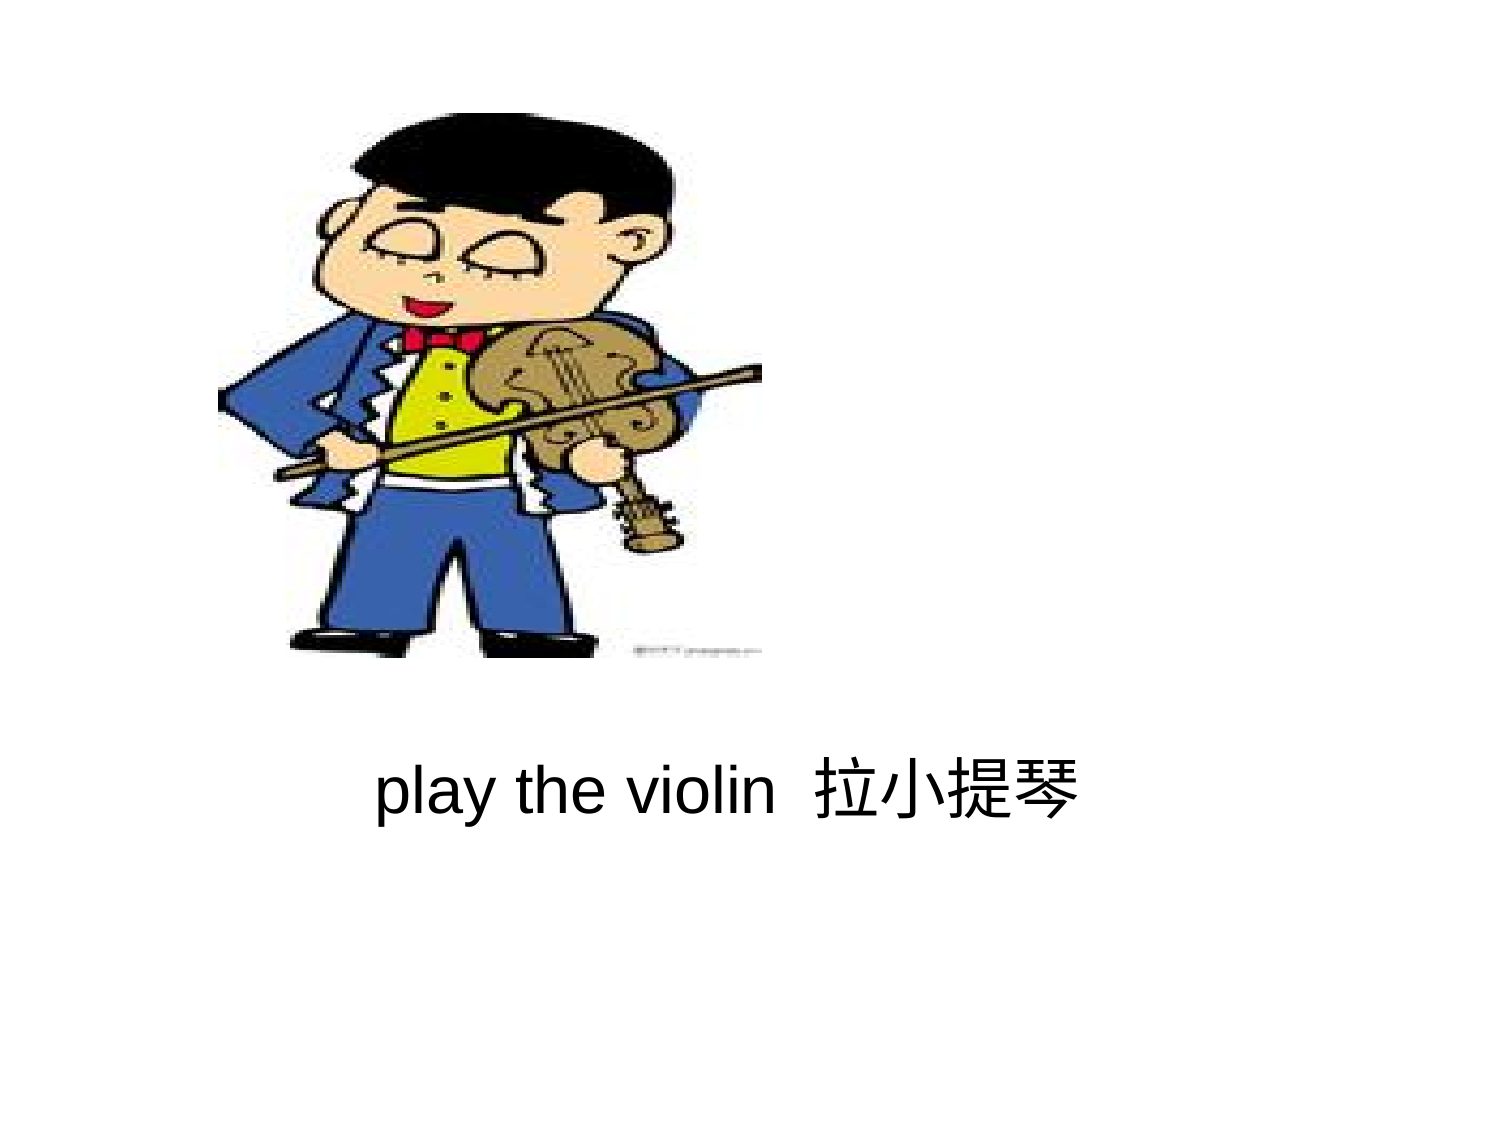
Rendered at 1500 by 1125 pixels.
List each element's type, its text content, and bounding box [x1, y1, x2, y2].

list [218, 113, 763, 658]
text_box play the violin 拉小提琴 [360, 739, 1275, 835]
